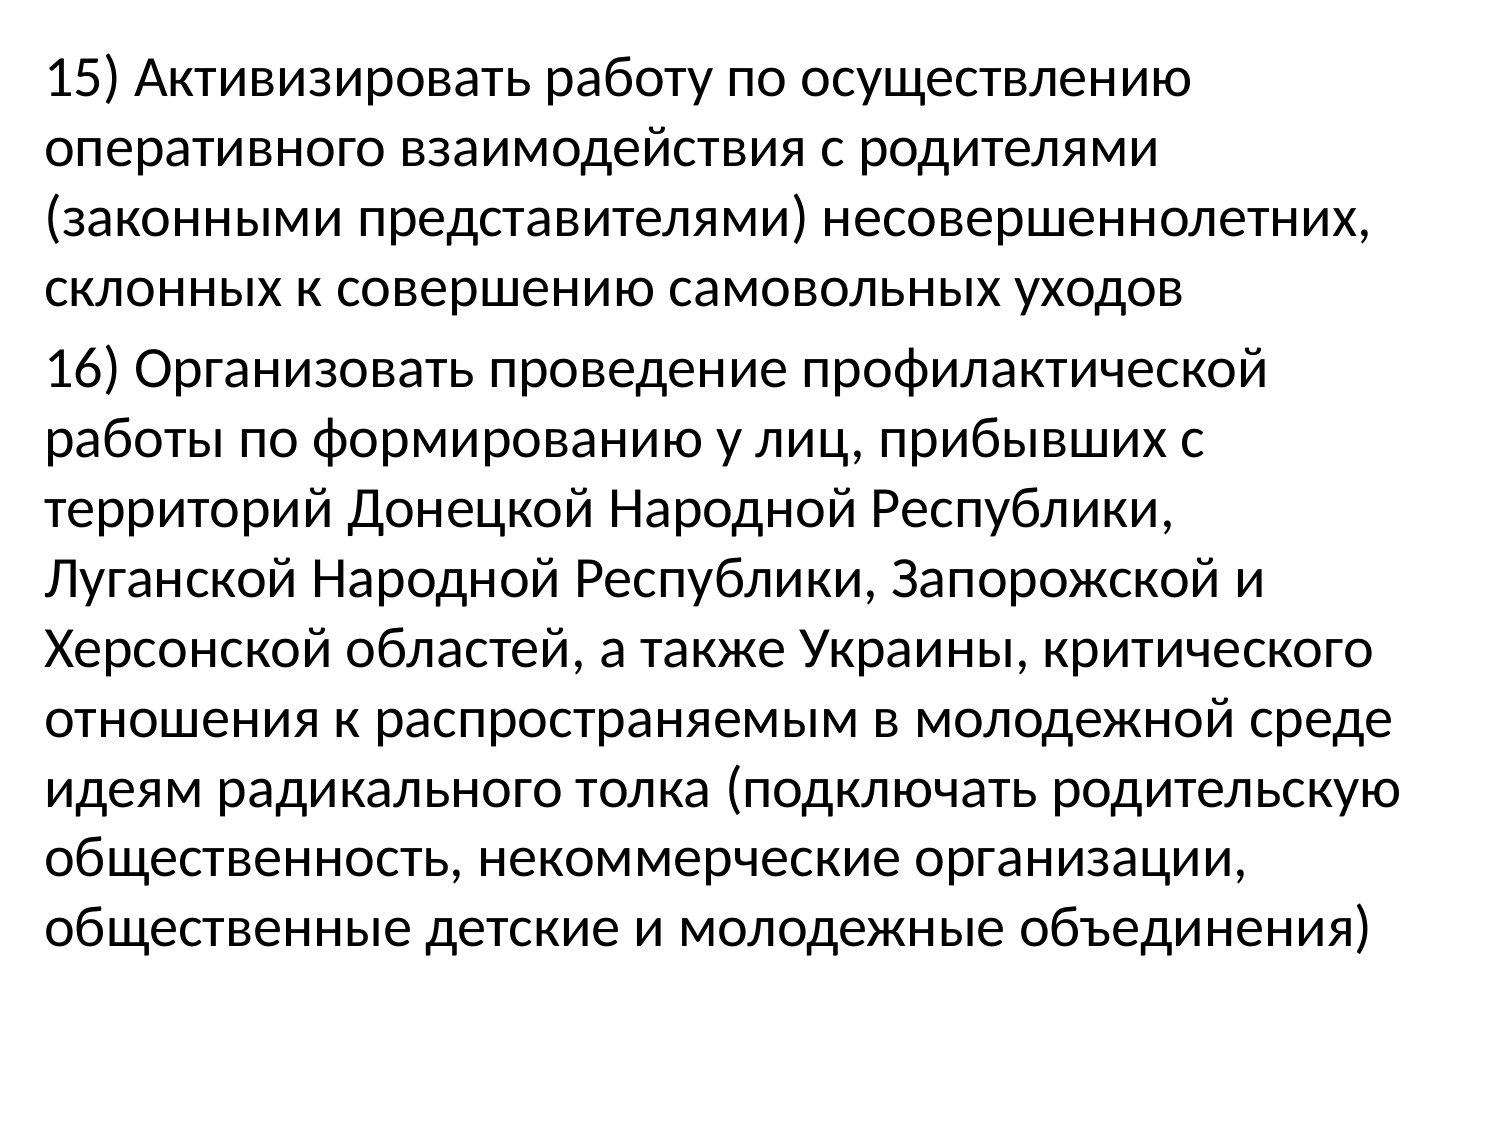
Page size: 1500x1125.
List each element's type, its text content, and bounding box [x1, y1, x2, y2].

list 15) Активизировать работу по осуществлению оперативного взаимодействия с родителями (законными представителями) несовершеннолетних, склонных к совершению самовольных уходов 16) Организовать проведение профилактической работы по формированию у лиц, прибывших с территорий Донецкой Народной Республики, Луганской Народной Республики, Запорожской и Херсонской областей, а также Украины, критического отношения к распространяемым в молодежной среде идеям радикального толка (подключать родительскую общественность, некоммерческие организации, общественные детские и молодежные объединения) [29, 30, 1447, 1071]
